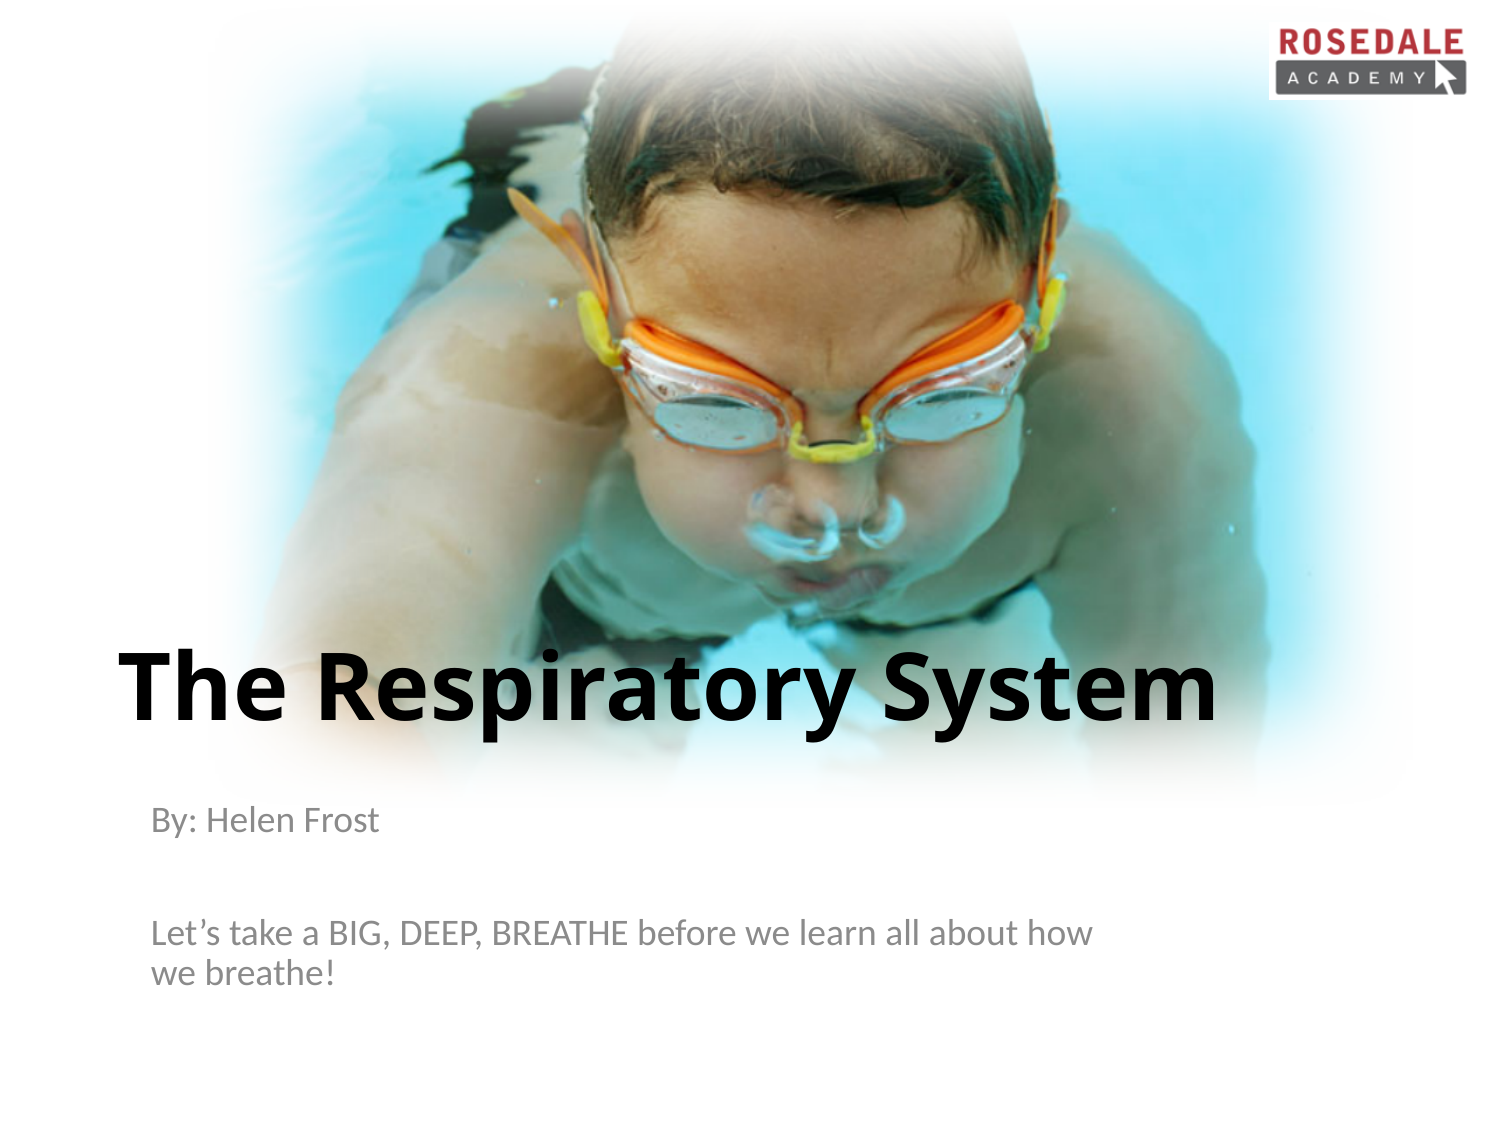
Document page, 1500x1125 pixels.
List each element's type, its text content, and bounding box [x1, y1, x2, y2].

title The Respiratory System [102, 280, 206, 749]
picture [206, 3, 1472, 810]
list By: Helen Frost Let’s take a BIG, DEEP, BREATHE before we learn all about how we breathe! [135, 793, 1149, 1066]
